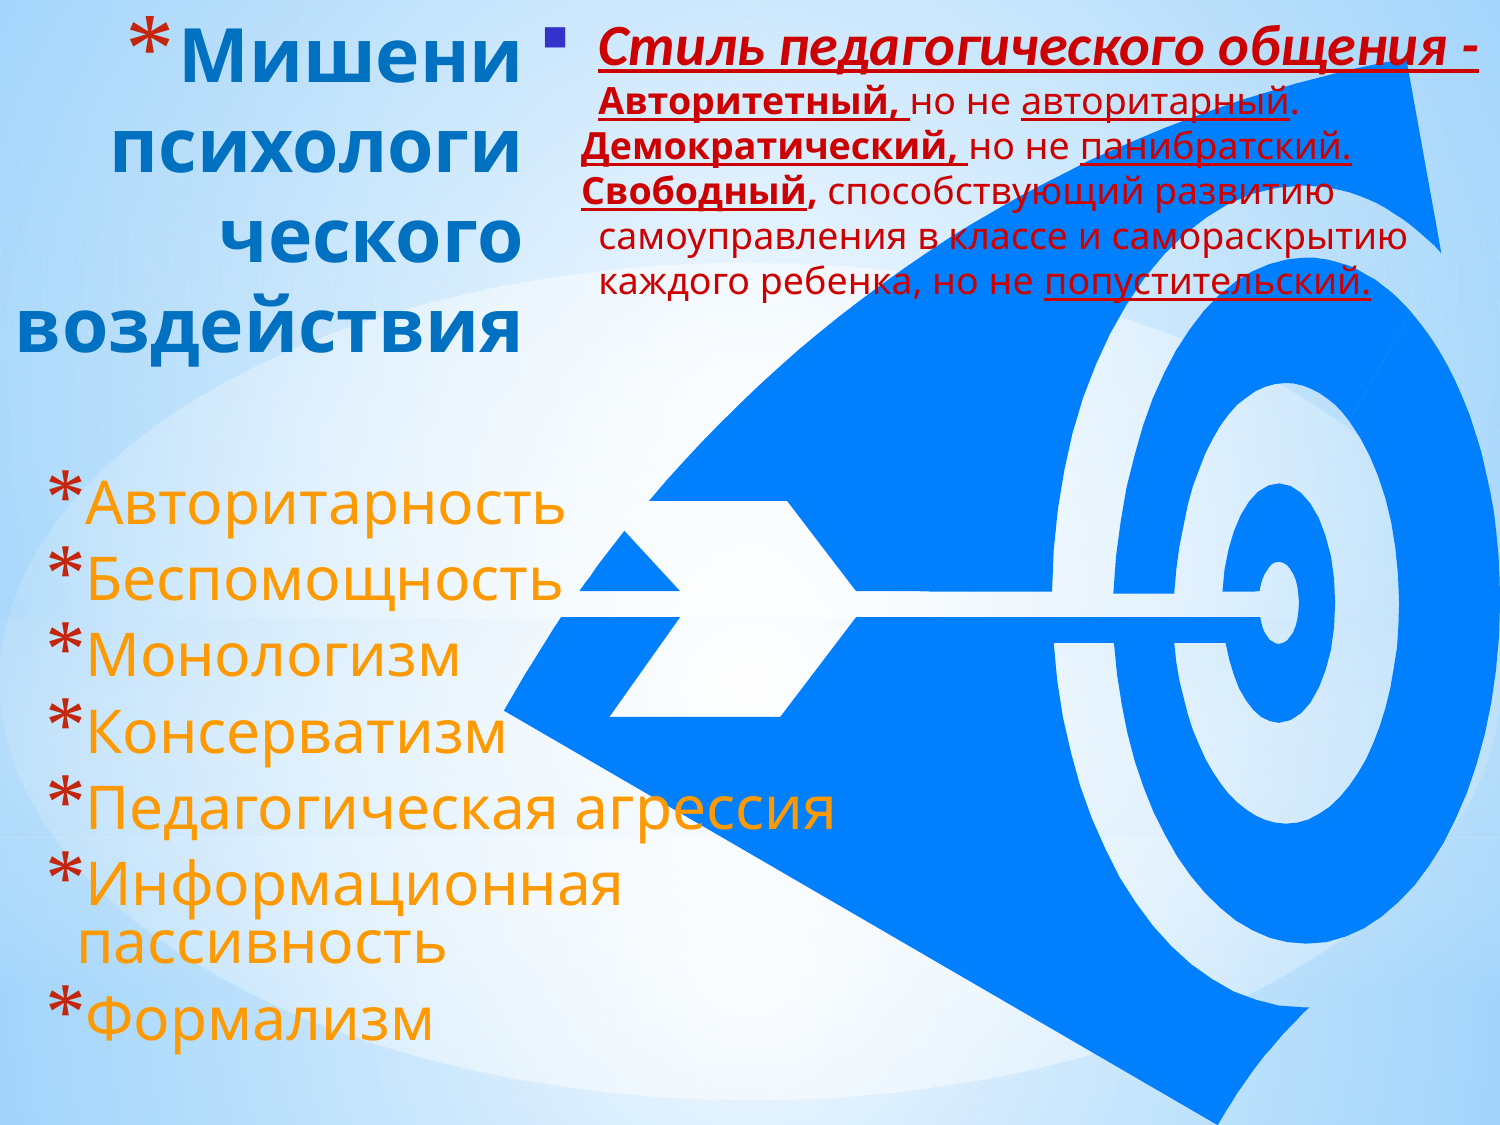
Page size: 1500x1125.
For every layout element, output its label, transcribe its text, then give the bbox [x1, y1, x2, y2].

title Мишени психологи ческого воздействия [0, 0, 527, 282]
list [503, 58, 1500, 1125]
list Авторитарность Беспомощность Монологизм Консерватизм Педагогическая агрессия Информационная пассивность Формализм [23, 292, 498, 1125]
text_box Стиль педагогического общения -Авторитетный, но не авторитарный. Демократический, но не панибратский. Свободный, способствующий развитию самоуправления в классе и самораскрытию каждого ребенка, но не попустительский. [527, 0, 1500, 57]
